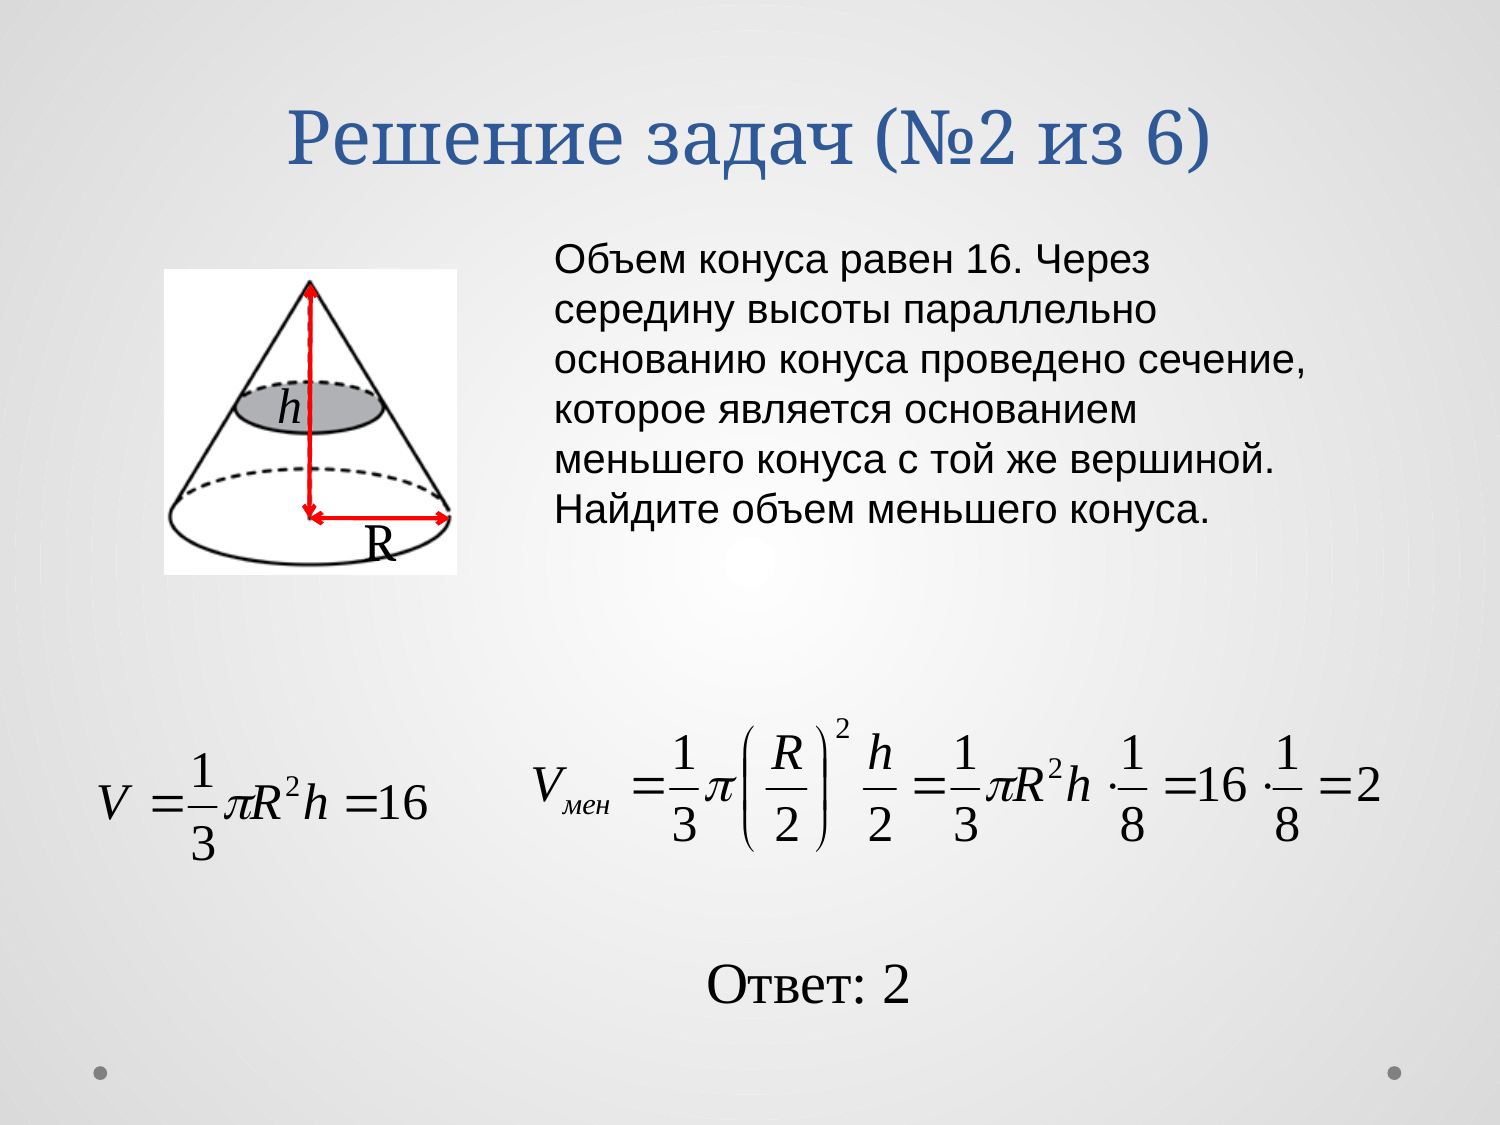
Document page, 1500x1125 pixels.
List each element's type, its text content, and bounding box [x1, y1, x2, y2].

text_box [262, 283, 466, 581]
picture [163, 269, 458, 575]
text_box Объем конуса равен 16. Через середину высоты параллельно основанию конуса проведено сечение, которое является основанием меньшего конуса с той же вершиной. Найдите объем меньшего конуса. [538, 224, 1348, 590]
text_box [92, 738, 436, 872]
title Решение задач (№2 из 6) [75, 0, 1425, 188]
text_box Ответ: 2 [691, 937, 1151, 1023]
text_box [527, 702, 1390, 862]
